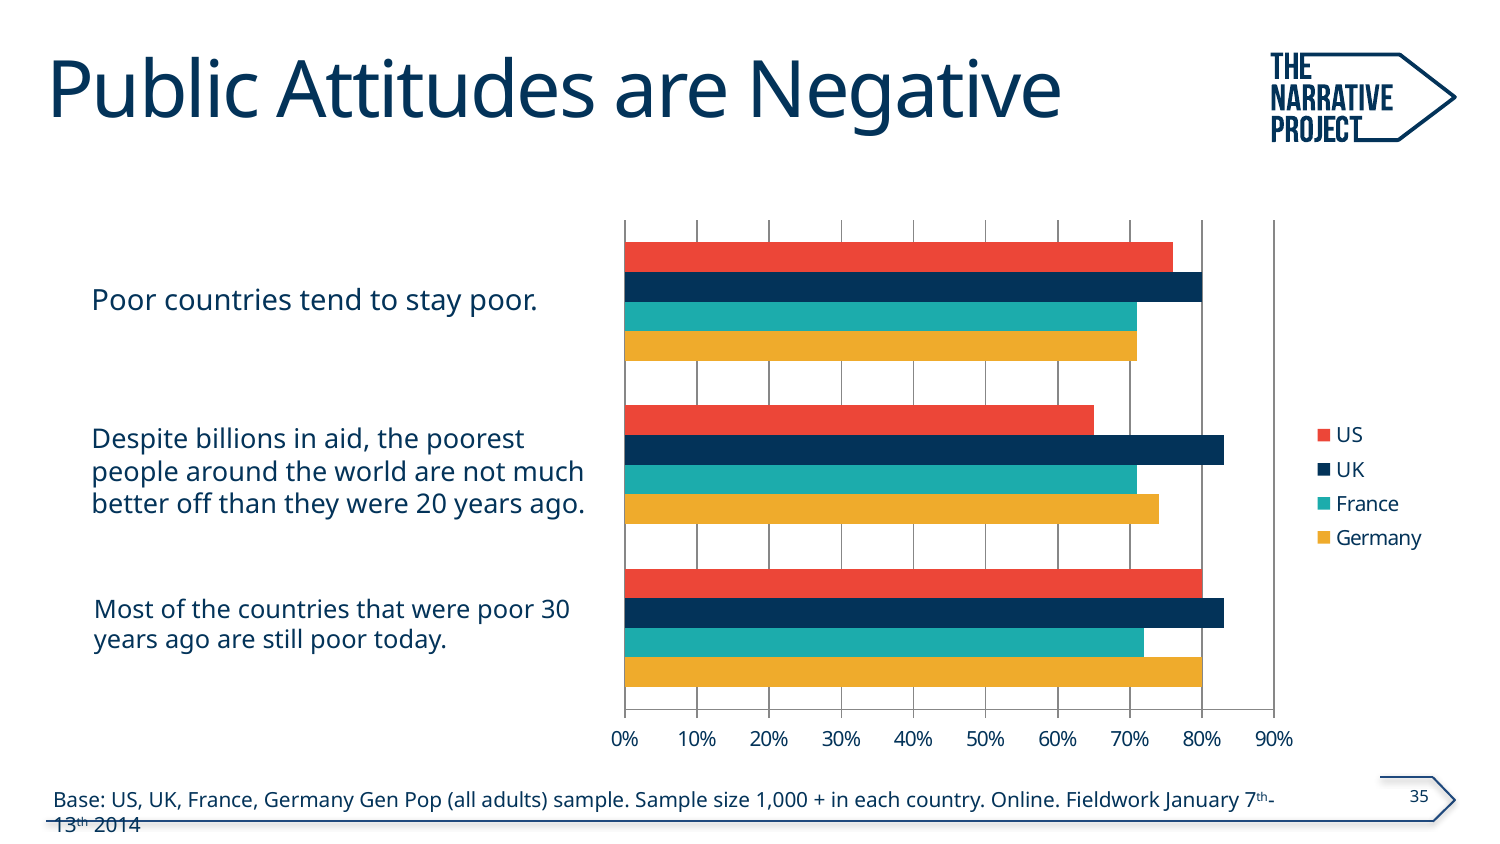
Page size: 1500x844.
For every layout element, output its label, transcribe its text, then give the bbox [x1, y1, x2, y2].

title Public Attitudes are Negative [46, 49, 1247, 146]
text_box Base: US, UK, France, Germany Gen Pop (all adults) sample. Sample size 1,000 + in each country. Online. Fieldwork January 7th-13th 2014 [53, 779, 1299, 844]
text_box Most of the countries that were poor 30 years ago are still poor today. [79, 585, 588, 682]
text_box Poor countries tend to stay poor. [76, 273, 588, 335]
chart [593, 208, 1442, 764]
text_box Despite billions in aid, the poorest people around the world are not much better off than they were 20 years ago. [76, 413, 588, 535]
slide_number 35 [1315, 775, 1444, 820]
